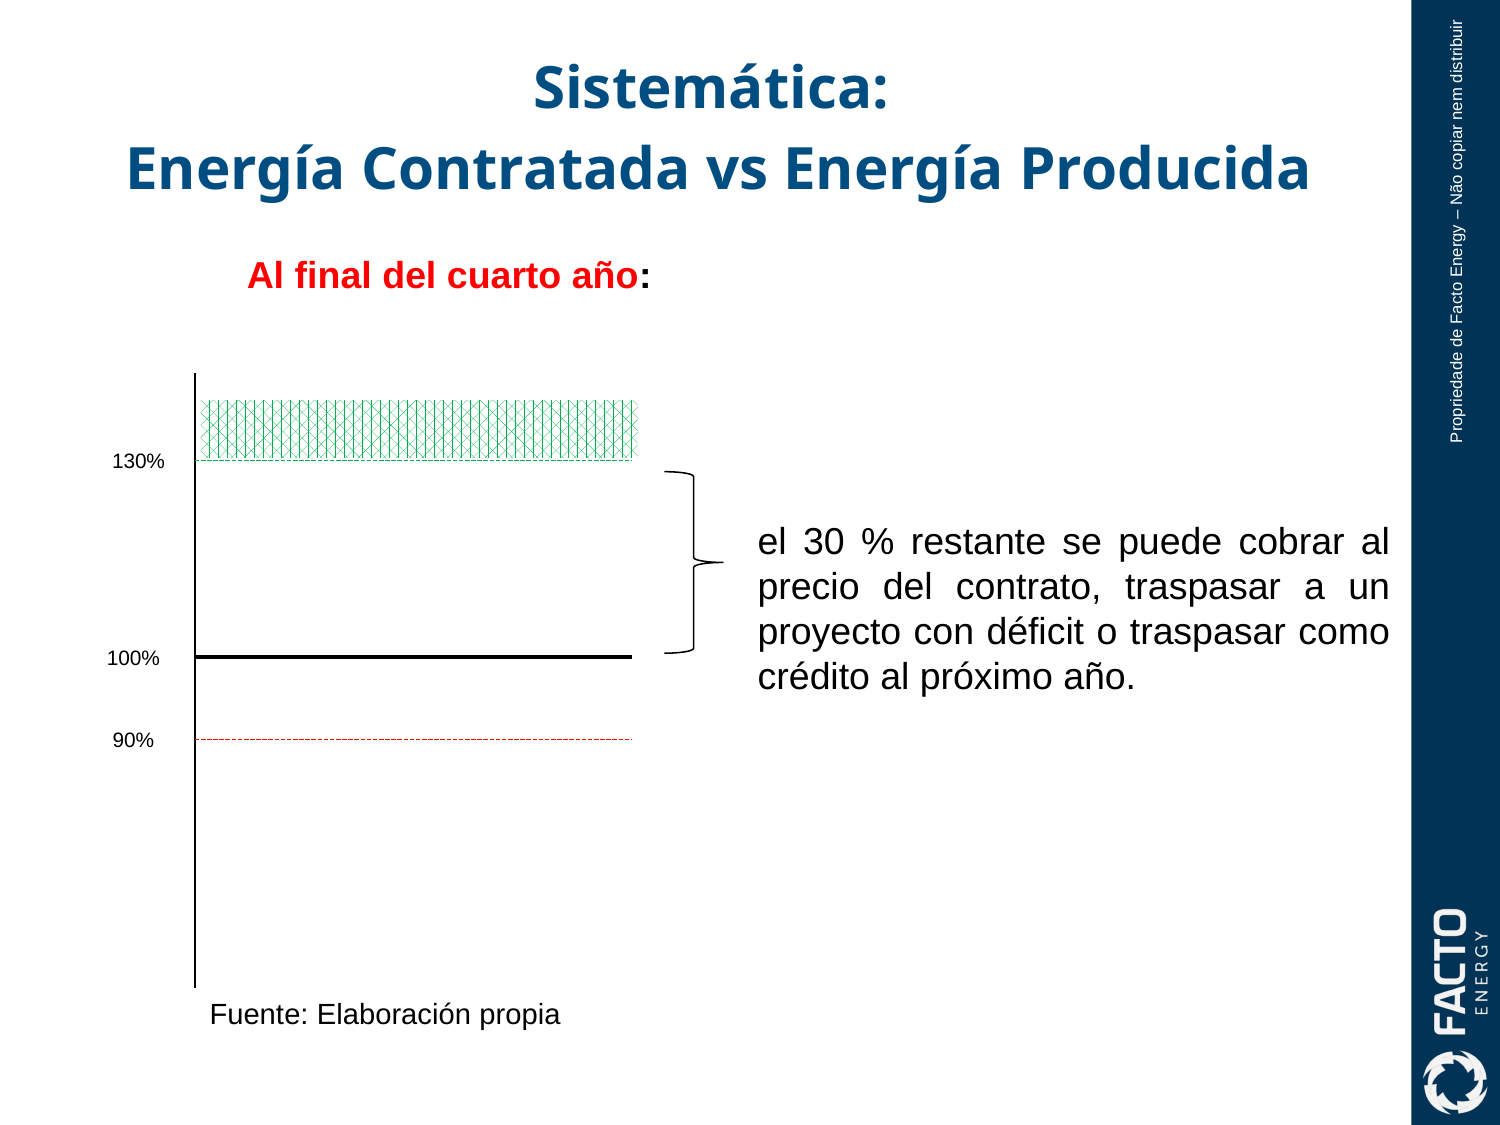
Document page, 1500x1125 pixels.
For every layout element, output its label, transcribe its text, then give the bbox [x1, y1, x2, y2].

text_box 90% [200, 749, 208, 760]
text_box [1411, 0, 1500, 974]
text_box Sistemática: Energía Contratada vs Energía Producida [52, 42, 1385, 210]
picture [1349, 906, 1500, 1118]
text_box Propriedade de Facto Energy – Não copiar nem distribuir [1437, 4, 1473, 458]
text_box el 30 % restante se puede cobrar al precio del contrato, traspasar a un proyecto con déficit o traspasar como crédito al próximo año. [742, 509, 1405, 705]
text_box [88, 243, 1128, 330]
text_box 100% [92, 636, 190, 677]
text_box 90% [200, 719, 208, 739]
text_box [664, 470, 724, 654]
text_box [200, 398, 640, 460]
text_box 130% [200, 468, 207, 480]
text_box Fuente: Elaboración propia [194, 987, 739, 1038]
text_box Al final del cuarto año: [232, 243, 678, 304]
text_box [1411, 1055, 1500, 1125]
text_box 130% [97, 440, 190, 480]
text_box 90% [98, 719, 190, 760]
